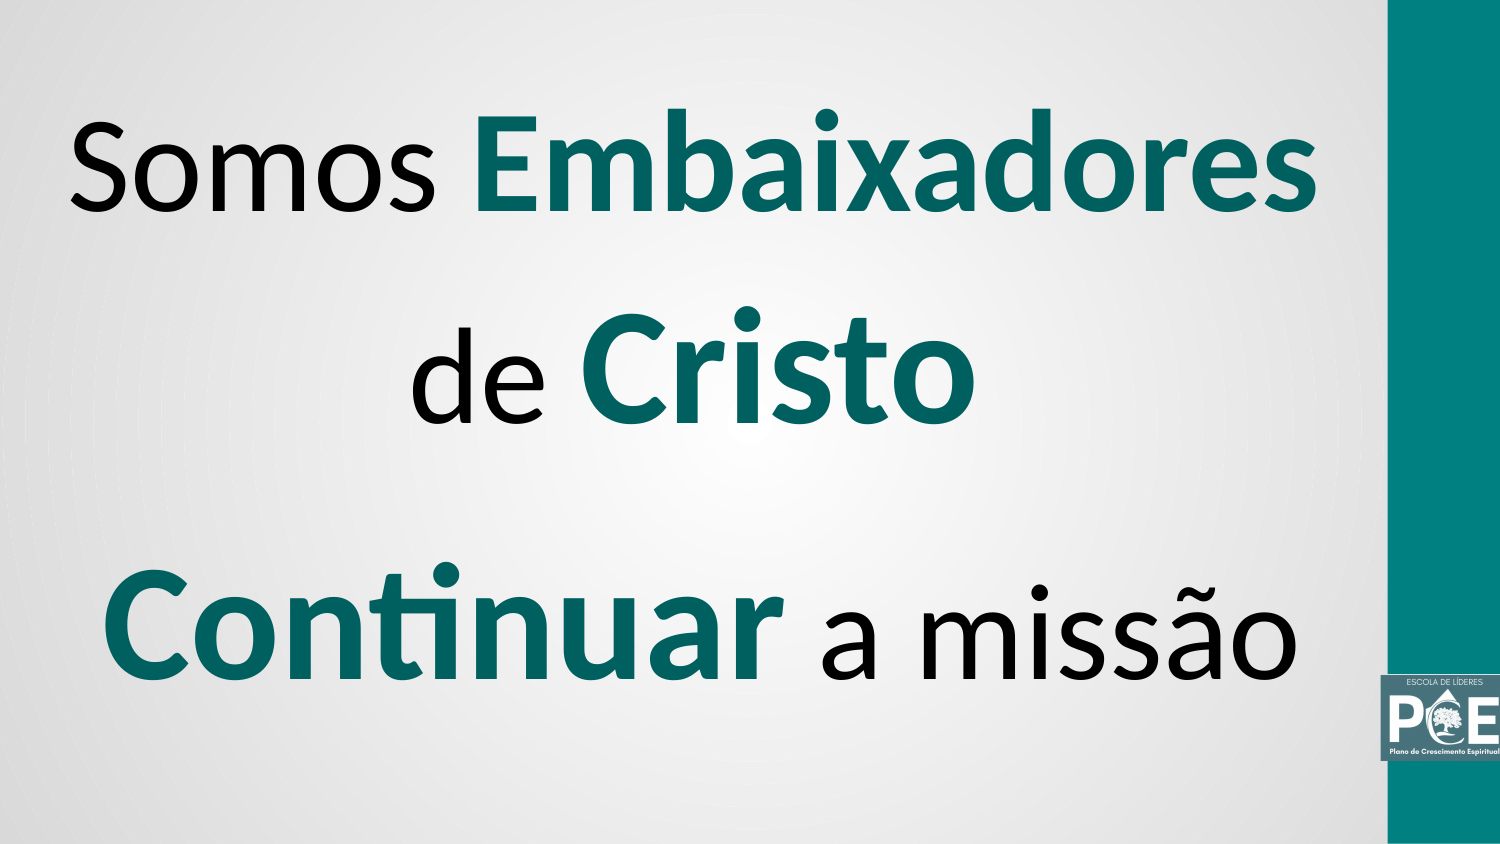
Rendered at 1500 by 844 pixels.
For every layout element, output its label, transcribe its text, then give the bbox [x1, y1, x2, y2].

text_box de Cristo [323, 249, 1065, 465]
text_box Somos Embaixadores [21, 57, 1368, 248]
text_box Continuar a missão [49, 505, 1355, 720]
picture [1380, 674, 1500, 761]
